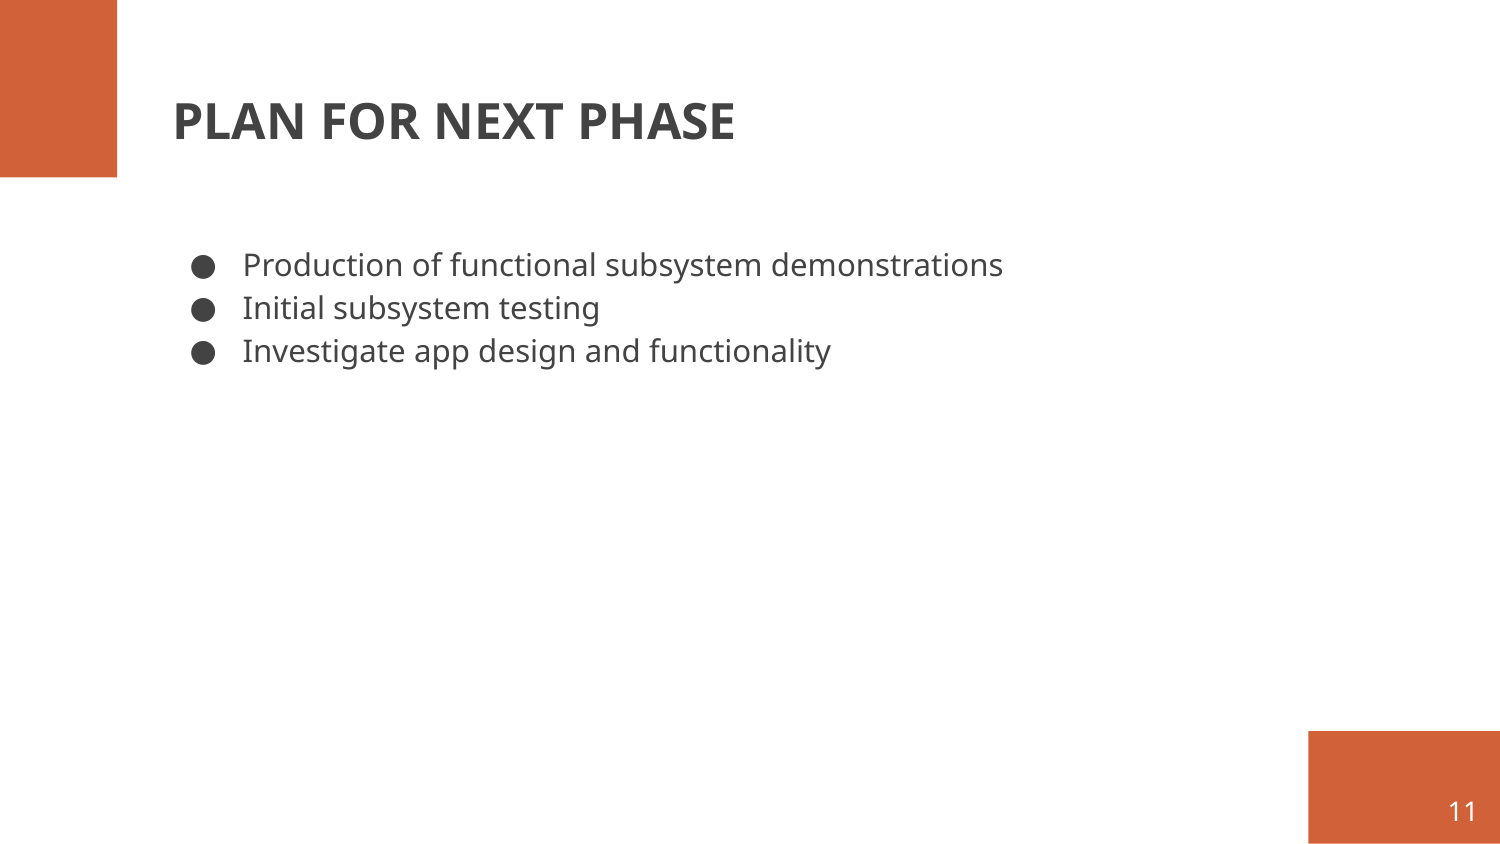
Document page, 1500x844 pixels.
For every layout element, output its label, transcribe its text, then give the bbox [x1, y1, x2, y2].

subtitle Production of functional subsystem demonstrations Initial subsystem testing Investigate app design and functionality [152, 168, 1171, 817]
text_box [0, 0, 118, 178]
slide_number ‹#› [1403, 779, 1494, 844]
text_box [1308, 731, 1500, 844]
title PLAN FOR NEXT PHASE [157, 74, 1096, 156]
